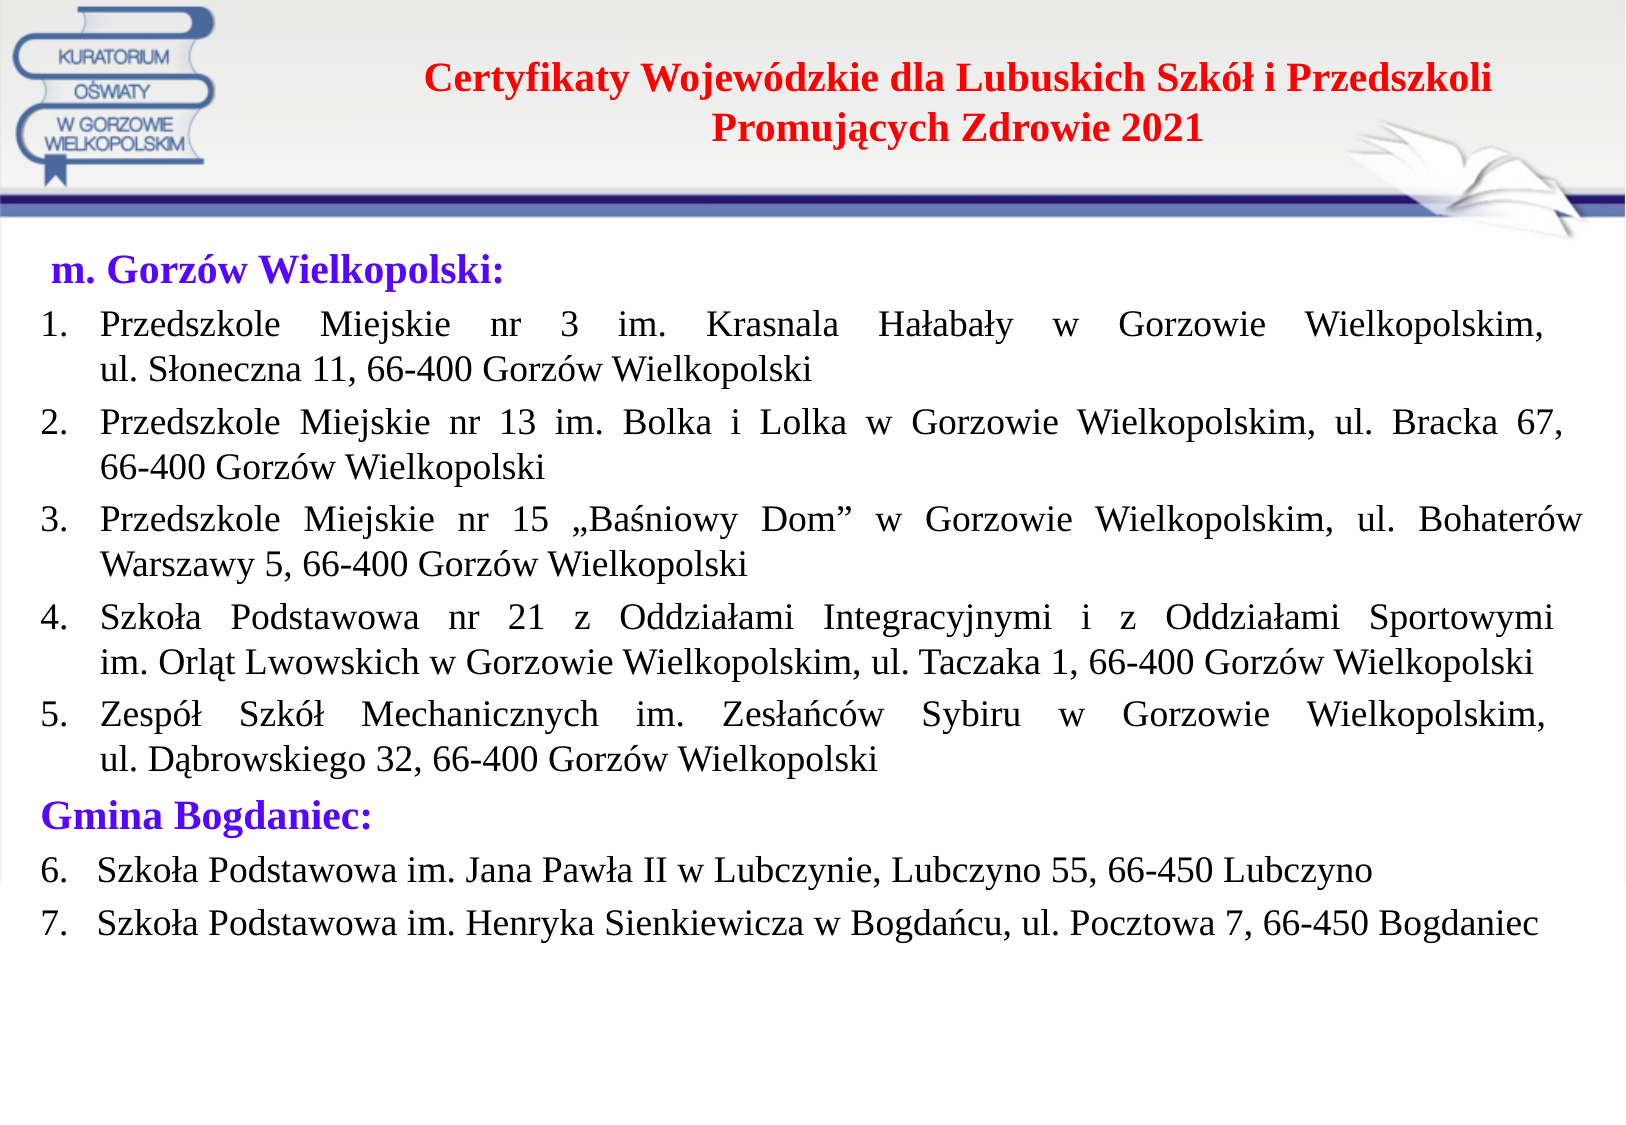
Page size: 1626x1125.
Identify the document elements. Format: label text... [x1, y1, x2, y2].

title Certyfikaty Wojewódzkie dla Lubuskich Szkół i Przedszkoli Promujących Zdrowie 2021 [317, 23, 1600, 176]
picture [0, 0, 1626, 1125]
list m. Gorzów Wielkopolski: Przedszkole Miejskie nr 3 im. Krasnala Hałabały w Gorzowie Wielkopolskim, ul. Słoneczna 11, 66-400 Gorzów Wielkopolski Przedszkole Miejskie nr 13 im. Bolka i Lolka w Gorzowie Wielkopolskim, ul. Bracka 67, 66-400 Gorzów Wielkopolski Przedszkole Miejskie nr 15 „Baśniowy Dom” w Gorzowie Wielkopolskim, ul. Bohaterów Warszawy 5, 66-400 Gorzów Wielkopolski Szkoła Podstawowa nr 21 z Oddziałami Integracyjnymi i z Oddziałami Sportowymi im. Orląt Lwowskich w Gorzowie Wielkopolskim, ul. Taczaka 1, 66-400 Gorzów Wielkopolski Zespół Szkół Mechanicznych im. Zesłańców Sybiru w Gorzowie Wielkopolskim, ul. Dąbrowskiego 32, 66-400 Gorzów Wielkopolski Gmina Bogdaniec: Szkoła Podstawowa im. Jana Pawła II w Lubczynie, Lubczyno 55, 66-450 Lubczyno Szkoła Podstawowa im. Henryka Sienkiewicza w Bogdańcu, ul. Pocztowa 7, 66-450 Bogdaniec [25, 234, 1600, 1071]
